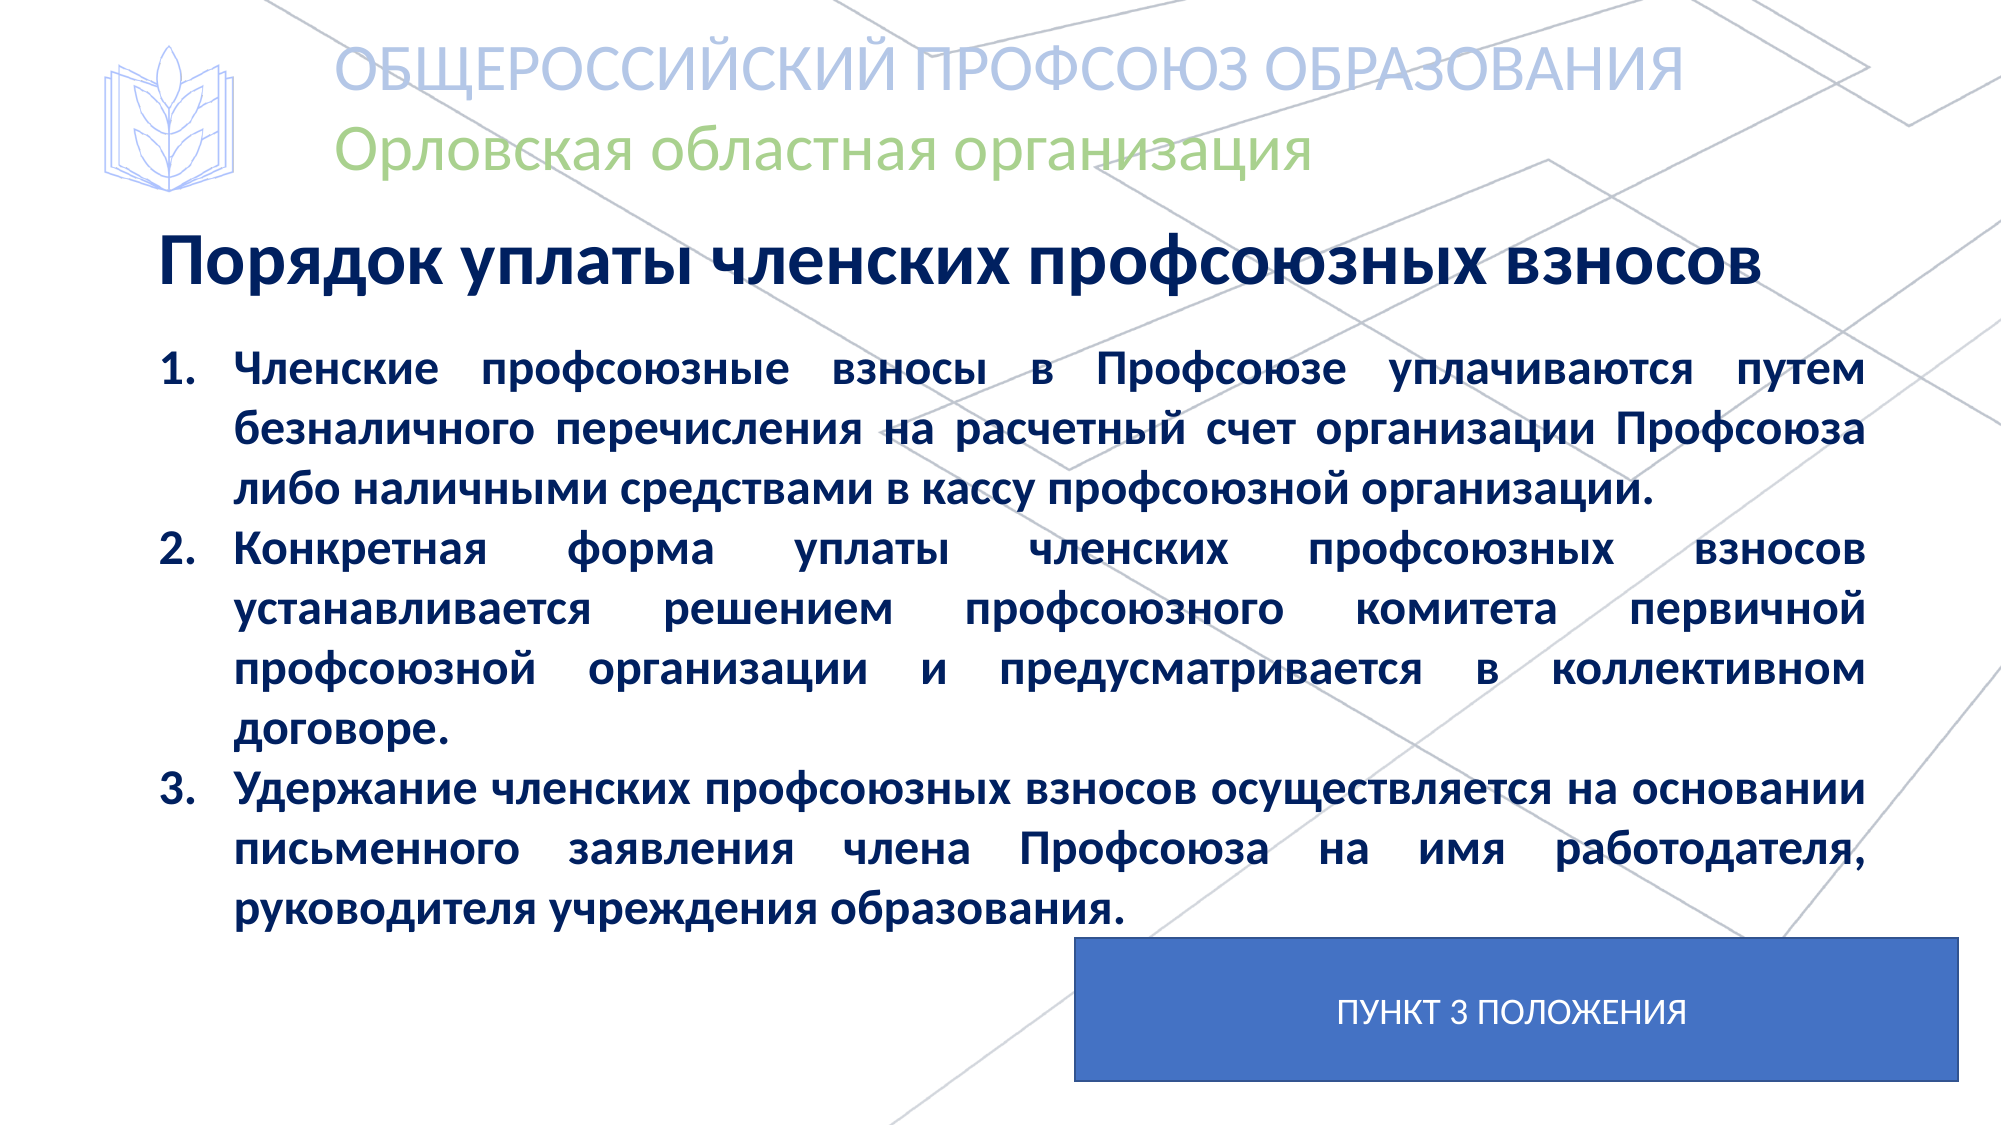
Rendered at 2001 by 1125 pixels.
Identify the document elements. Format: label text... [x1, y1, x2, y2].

text_box ОБЩЕРОССИЙСКИЙ ПРОФСОЮЗ ОБРАЗОВАНИЯ Орловская областная организация [334, 16, 1883, 183]
text_box Порядок уплаты членских профсоюзных взносов [143, 201, 1806, 307]
picture [78, 26, 263, 211]
text_box Членские профсоюзные взносы в Профсоюзе уплачиваются путем безналичного перечисления на расчетный счет организации Профсоюза либо наличными средствами в кассу профсоюзной организации. Конкретная форма уплаты членских профсоюзных взносов устанавливается решением профсоюзного комитета первичной профсоюзной организации и предусматривается в коллективном договоре. Удержание членских профсоюзных взносов осуществляется на основании письменного заявления члена Профсоюза на имя работодателя, руководителя учреждения образования. [143, 327, 1883, 1002]
text_box ПУНКТ 3 ПОЛОЖЕНИЯ [1074, 937, 1959, 1082]
